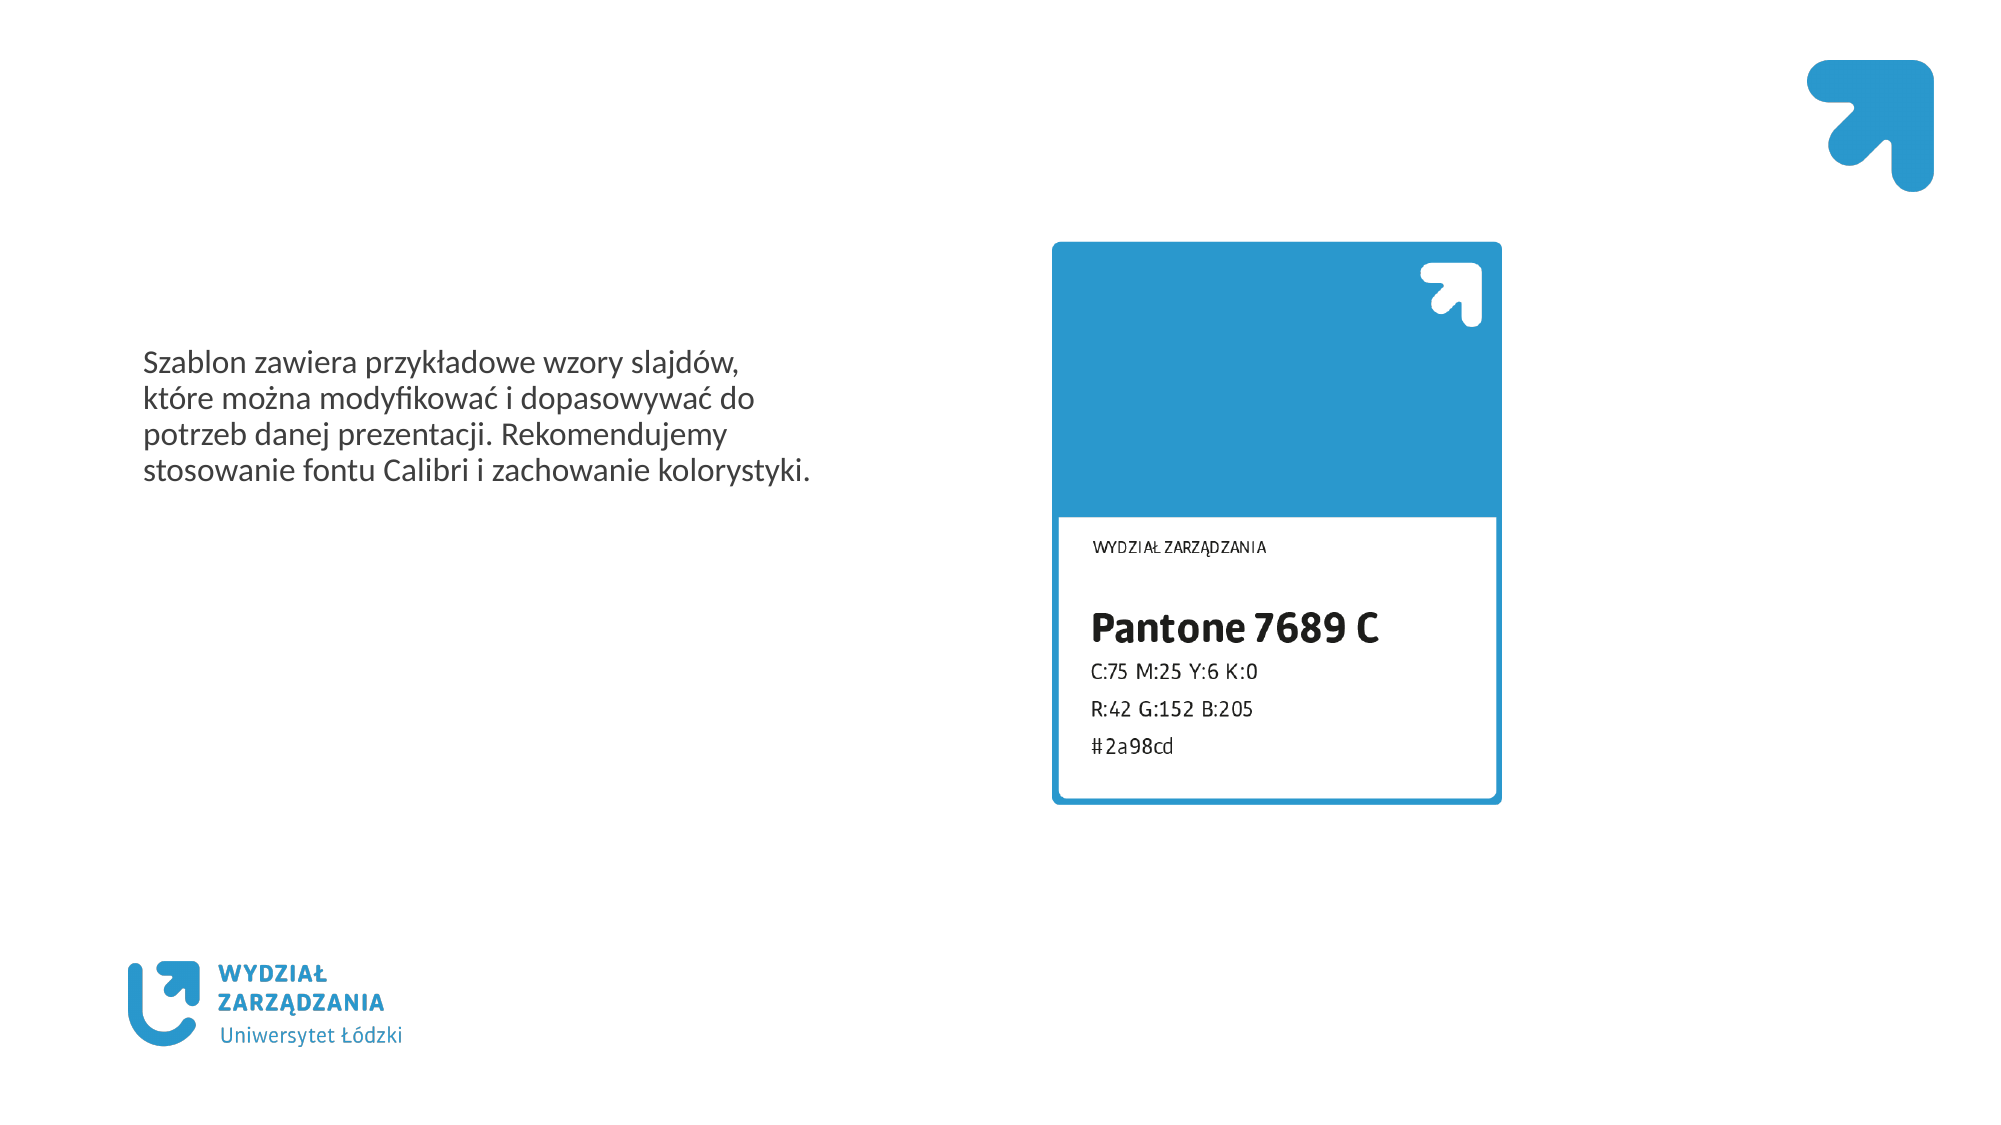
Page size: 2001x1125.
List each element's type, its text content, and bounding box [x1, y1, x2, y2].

picture [1052, 241, 1502, 805]
picture [128, 963, 401, 1047]
list Szablon zawiera przykładowe wzory slajdów, które można modyfikować i dopasowywać do potrzeb danej prezentacji. Rekomendujemy stosowanie fontu Calibri i zachowanie kolorystyki. [128, 337, 835, 963]
picture [1807, 60, 1934, 192]
